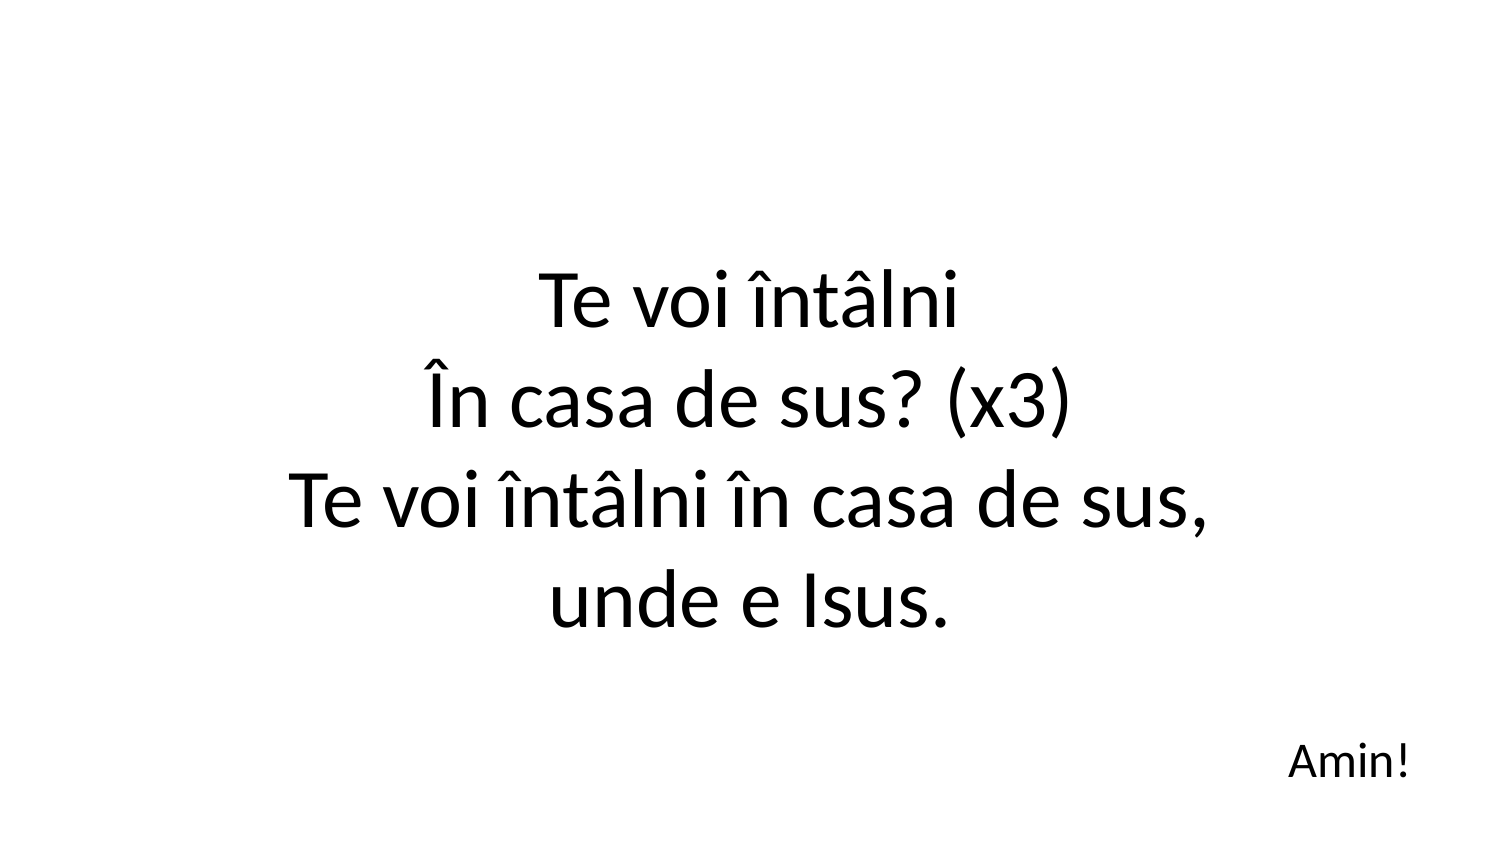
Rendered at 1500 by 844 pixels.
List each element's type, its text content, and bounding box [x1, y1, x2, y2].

text_box Te voi întâlni În casa de sus? (x3) Te voi întâlni în casa de sus, unde e Isus. [274, 192, 1226, 652]
text_box Amin! [1273, 674, 1427, 795]
